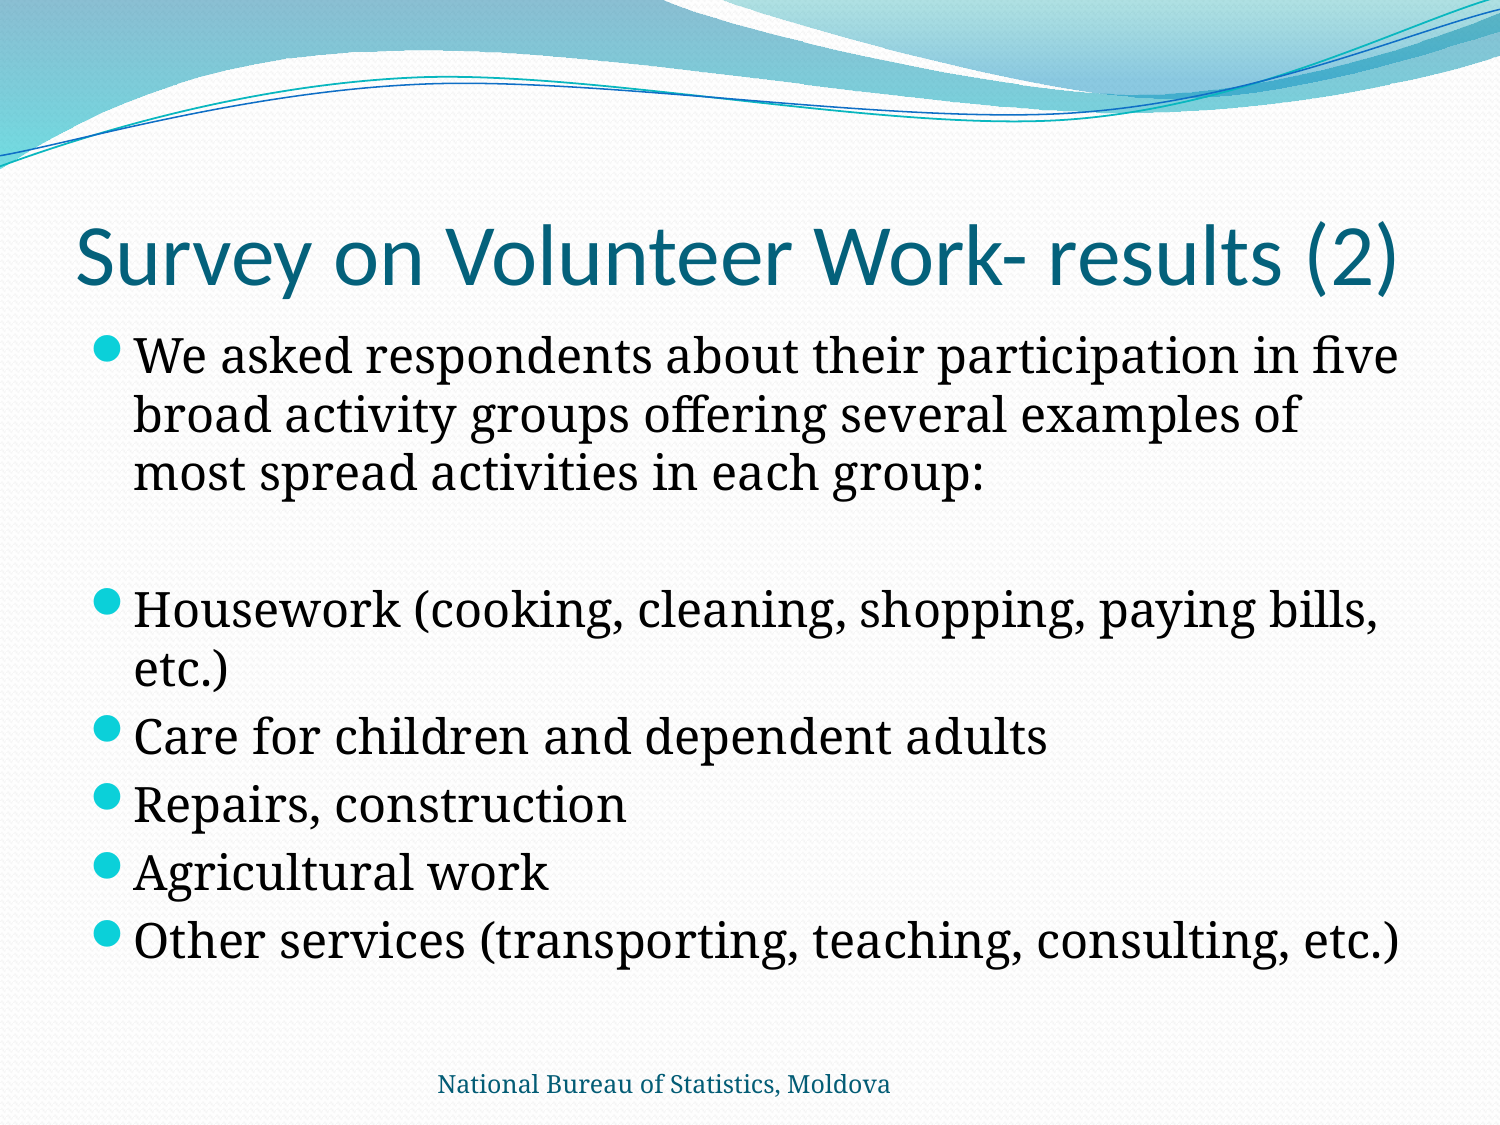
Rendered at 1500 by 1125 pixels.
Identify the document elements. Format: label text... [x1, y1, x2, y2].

footer National Bureau of Statistics, Moldova [437, 1042, 988, 1103]
title Survey on Volunteer Work- results (2) [75, 115, 1425, 303]
list We asked respondents about their participation in five broad activity groups offering several examples of most spread activities in each group: Housework (cooking, cleaning, shopping, paying bills, etc.) Care for children and dependent adults Repairs, construction Agricultural work Other services (transporting, teaching, consulting, etc.) [75, 317, 1425, 1038]
